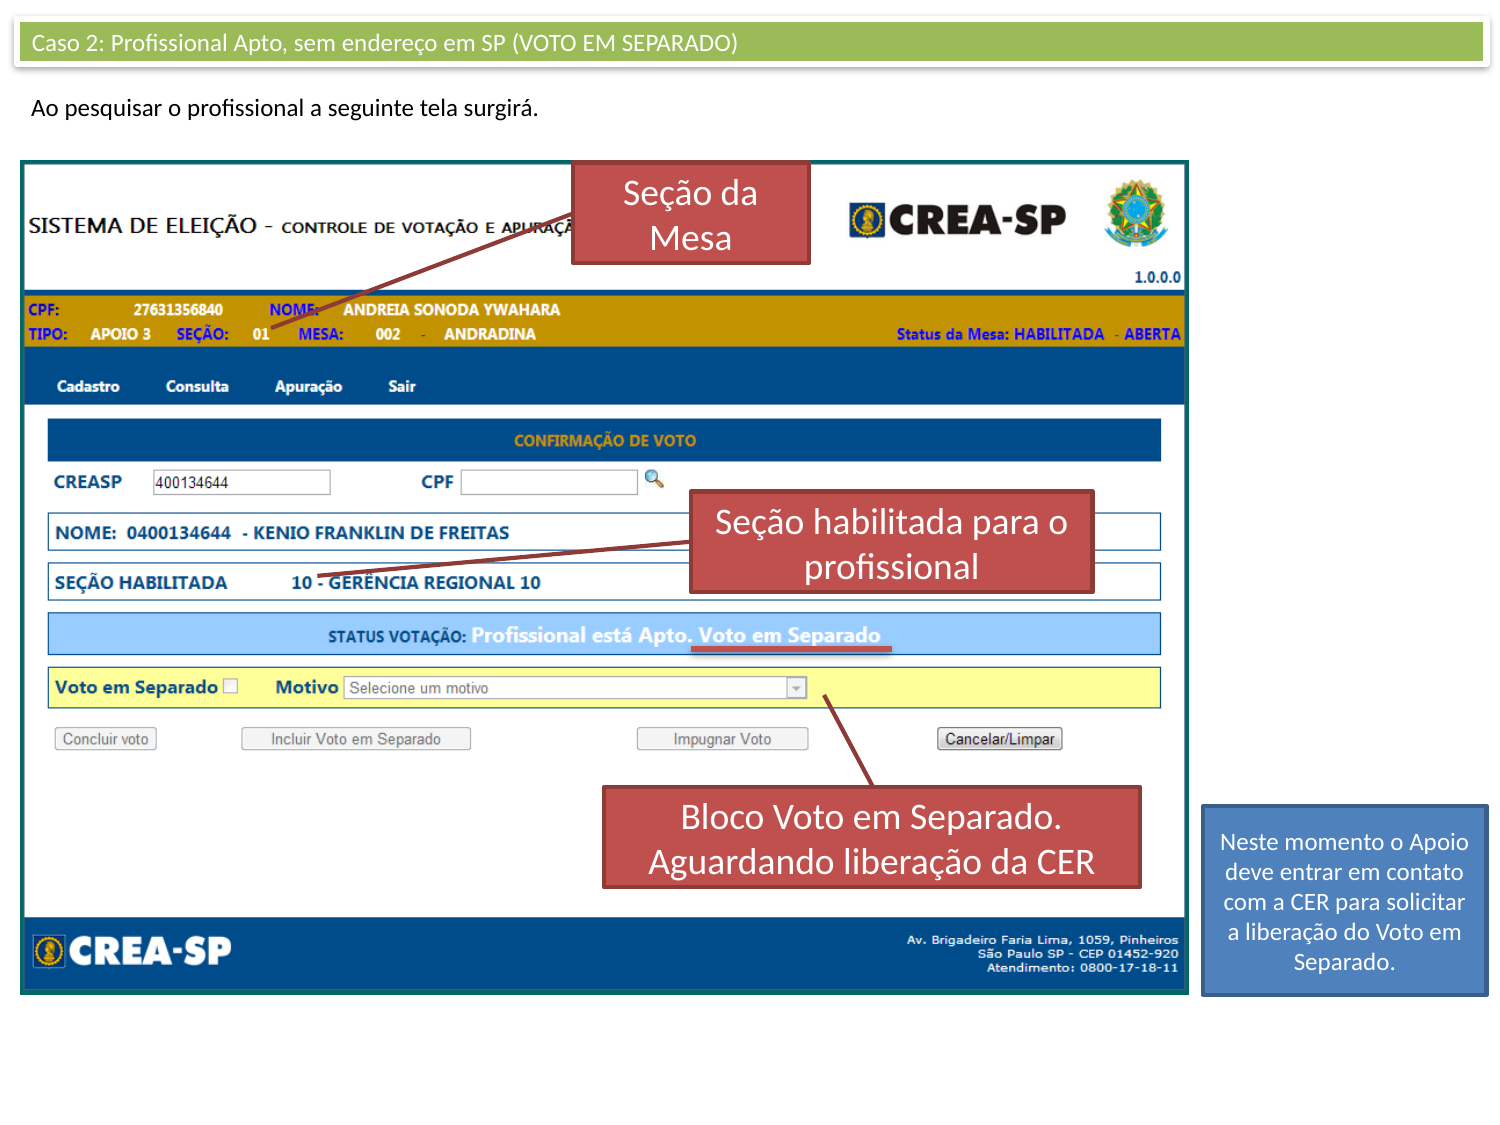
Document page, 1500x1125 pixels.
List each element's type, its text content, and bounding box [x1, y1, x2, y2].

text_box Caso 2: Profissional Apto, sem endereço em SP (VOTO EM SEPARADO) [14, 16, 1490, 67]
text_box Neste momento o Apoio deve entrar em contato com a CER para solicitar a liberação do Voto em Separado. [1201, 804, 1489, 997]
text_box Ao pesquisar o profissional a seguinte tela surgirá. [16, 83, 1304, 129]
picture [20, 160, 1189, 995]
